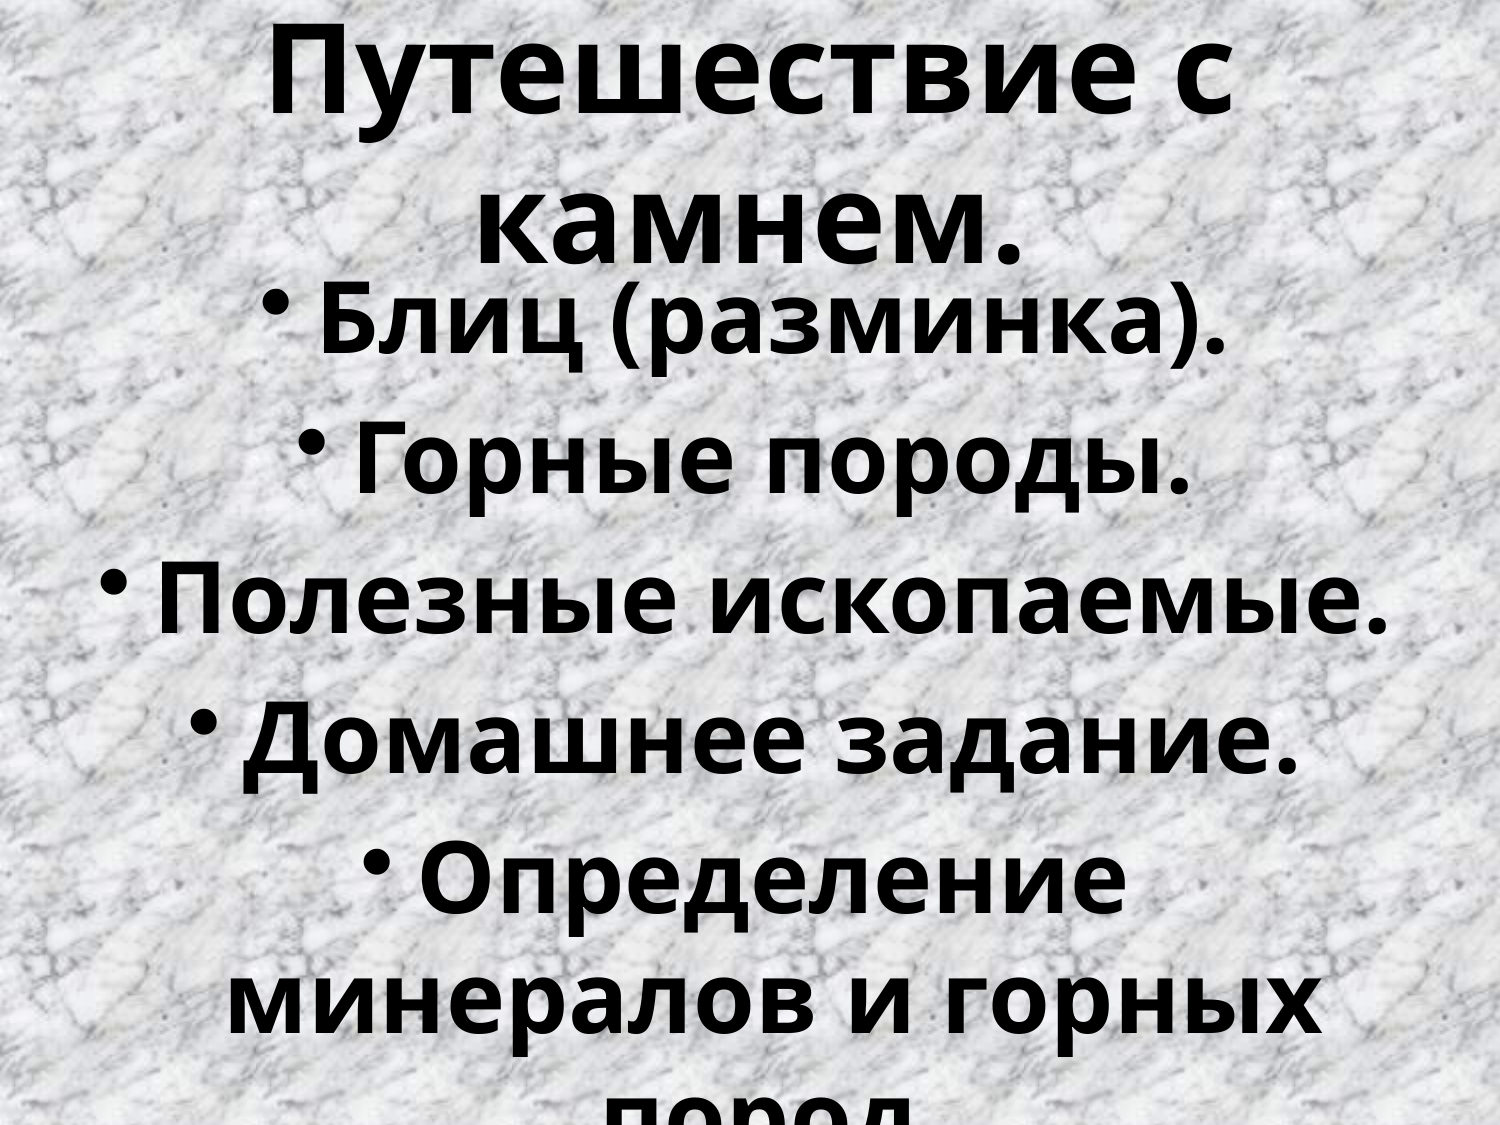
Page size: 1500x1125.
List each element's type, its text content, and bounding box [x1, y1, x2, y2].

picture [0, 0, 1500, 1125]
title Путешествие с камнем. [74, 44, 1426, 233]
list Блиц (разминка). Горные породы. Полезные ископаемые. Домашнее задание. Определение минералов и горных пород. [70, 245, 1421, 989]
